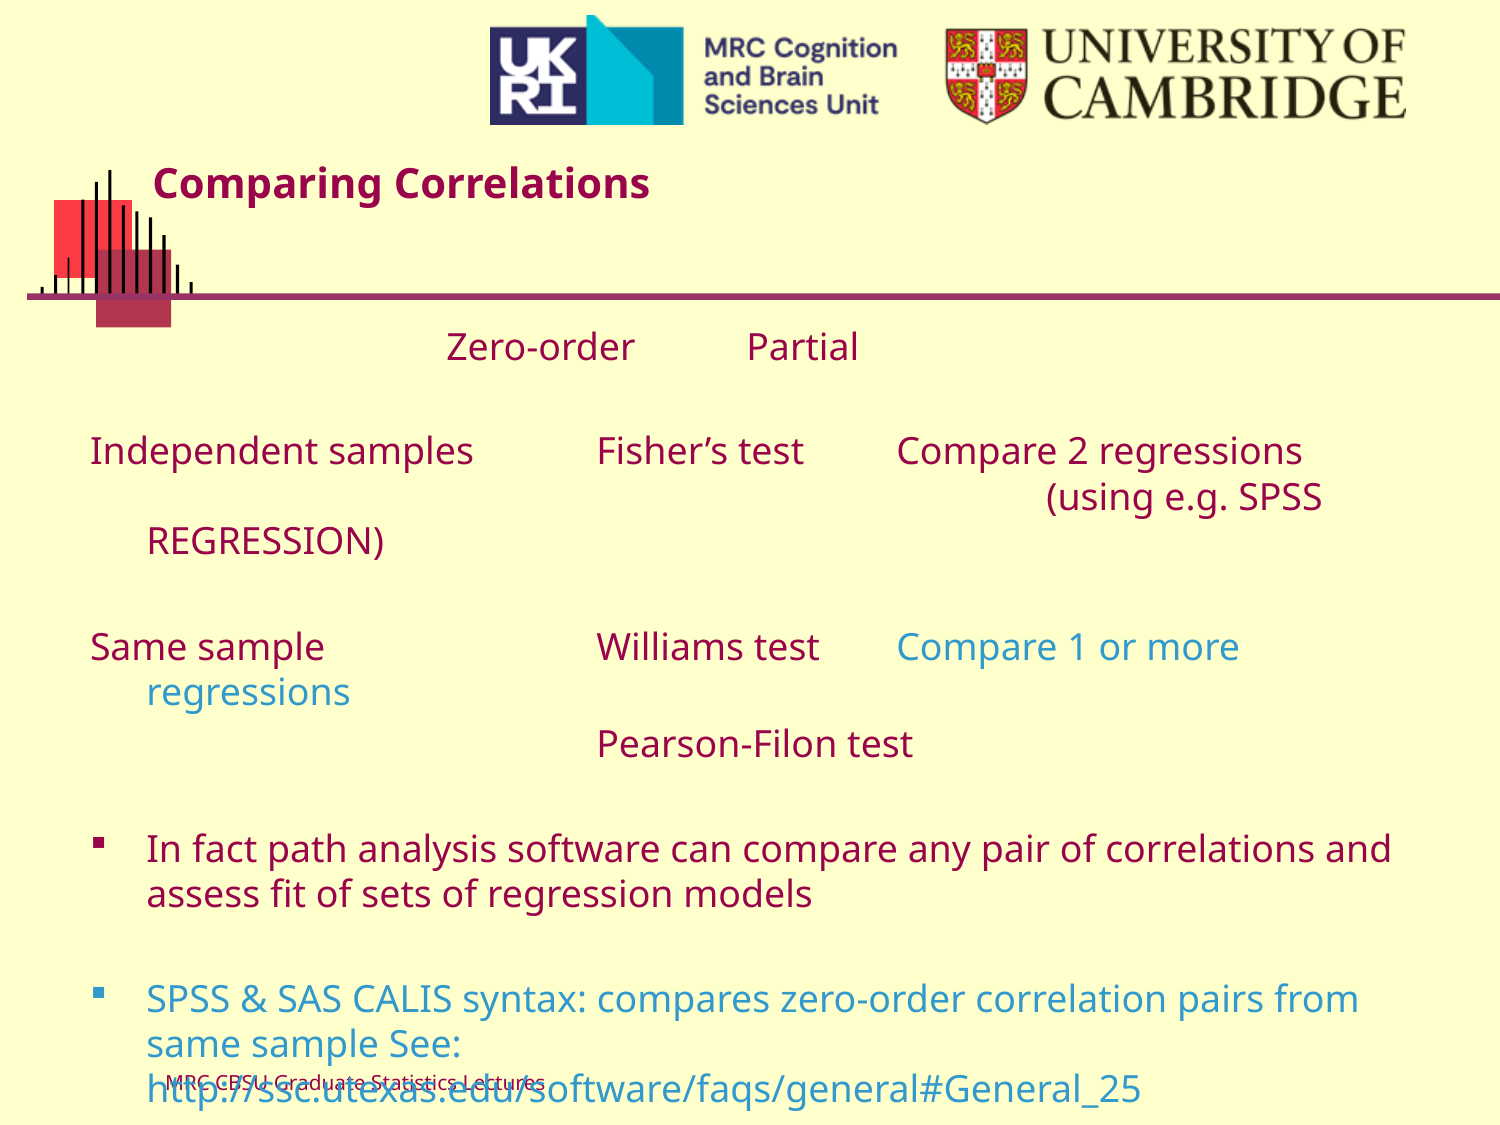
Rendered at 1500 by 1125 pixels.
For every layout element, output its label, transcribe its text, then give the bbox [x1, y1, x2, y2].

list Zero-order Partial Independent samples Fisher’s test Compare 2 regressions (using e.g. SPSS REGRESSION) Same sample Williams test Compare 1 or more regressions Pearson-Filon test In fact path analysis software can compare any pair of correlations and assess fit of sets of regression models SPSS & SAS CALIS syntax: compares zero-order correlation pairs from same sample See: http://ssc.utexas.edu/software/faqs/general#General_25 [75, 262, 1463, 1038]
title Comparing Correlations [137, 137, 988, 233]
picture [490, 15, 1406, 125]
footer MRC CBSU Graduate Statistics Lectures [149, 1062, 988, 1101]
